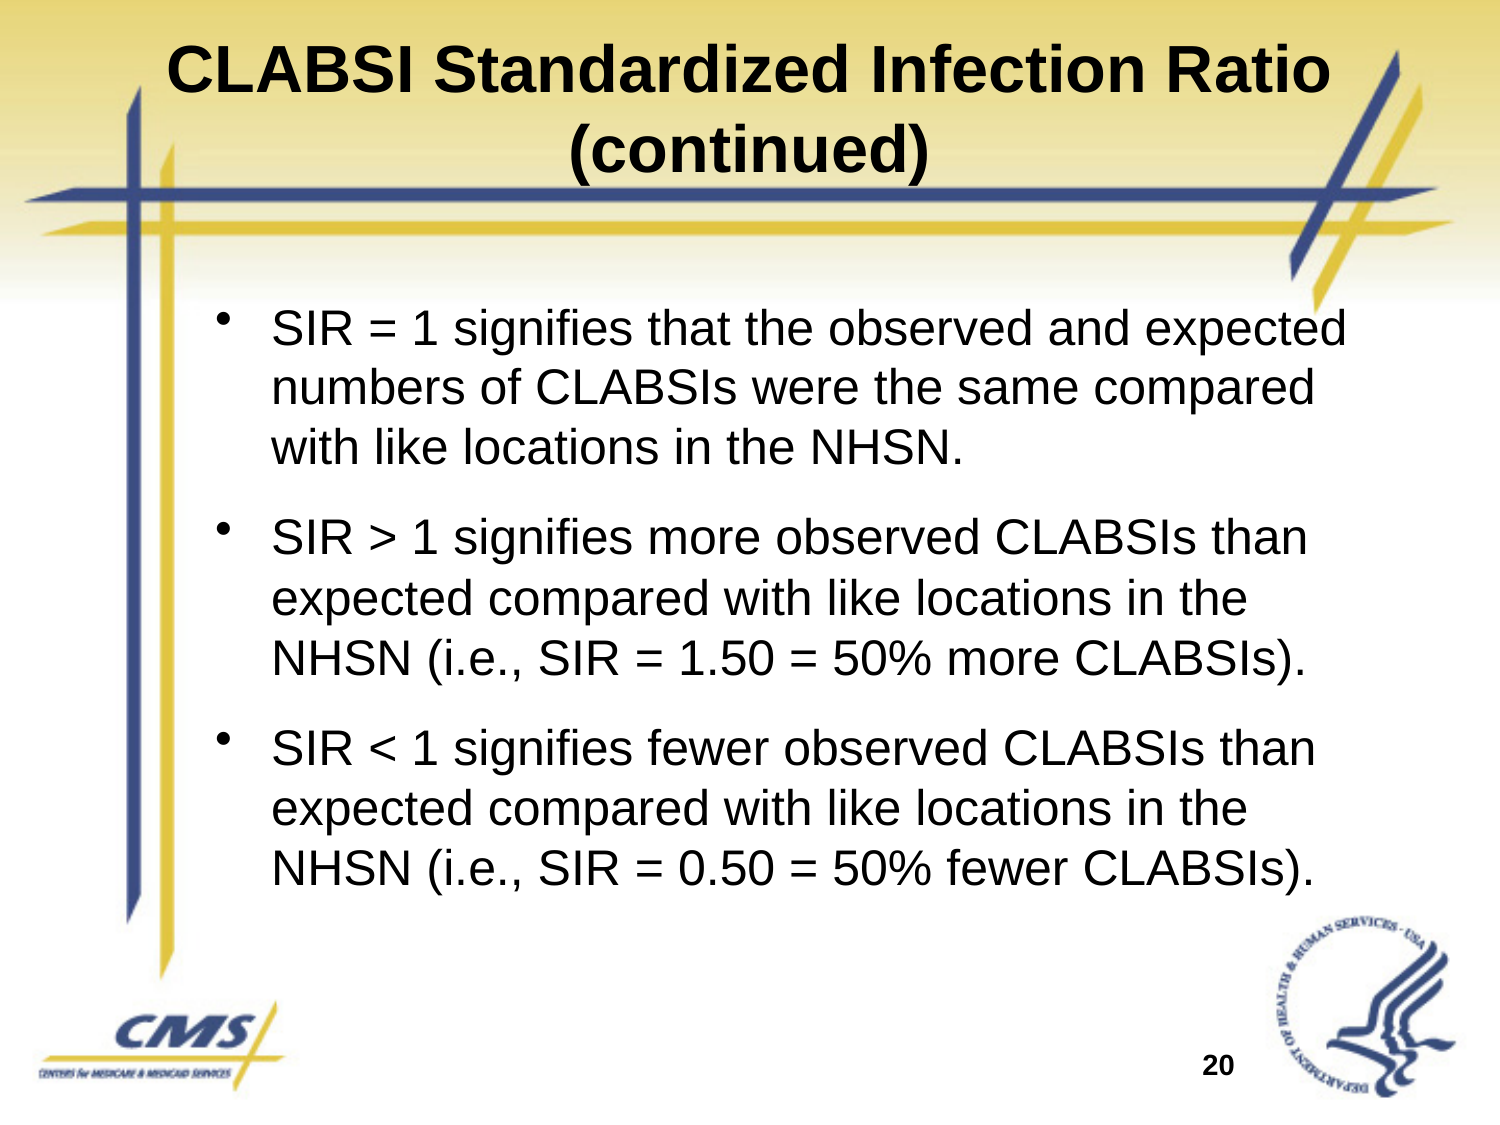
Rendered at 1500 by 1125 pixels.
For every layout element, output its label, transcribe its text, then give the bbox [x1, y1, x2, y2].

title CLABSI Standardized Infection Ratio (continued) [112, 12, 1388, 201]
list SIR = 1 signifies that the observed and expected numbers of CLABSIs were the same compared with like locations in the NHSN. SIR > 1 signifies more observed CLABSIs than expected compared with like locations in the NHSN (i.e., SIR = 1.50 = 50% more CLABSIs). SIR < 1 signifies fewer observed CLABSIs than expected compared with like locations in the NHSN (i.e., SIR = 0.50 = 50% fewer CLABSIs). [199, 287, 1376, 1013]
picture [0, 0, 1500, 1125]
